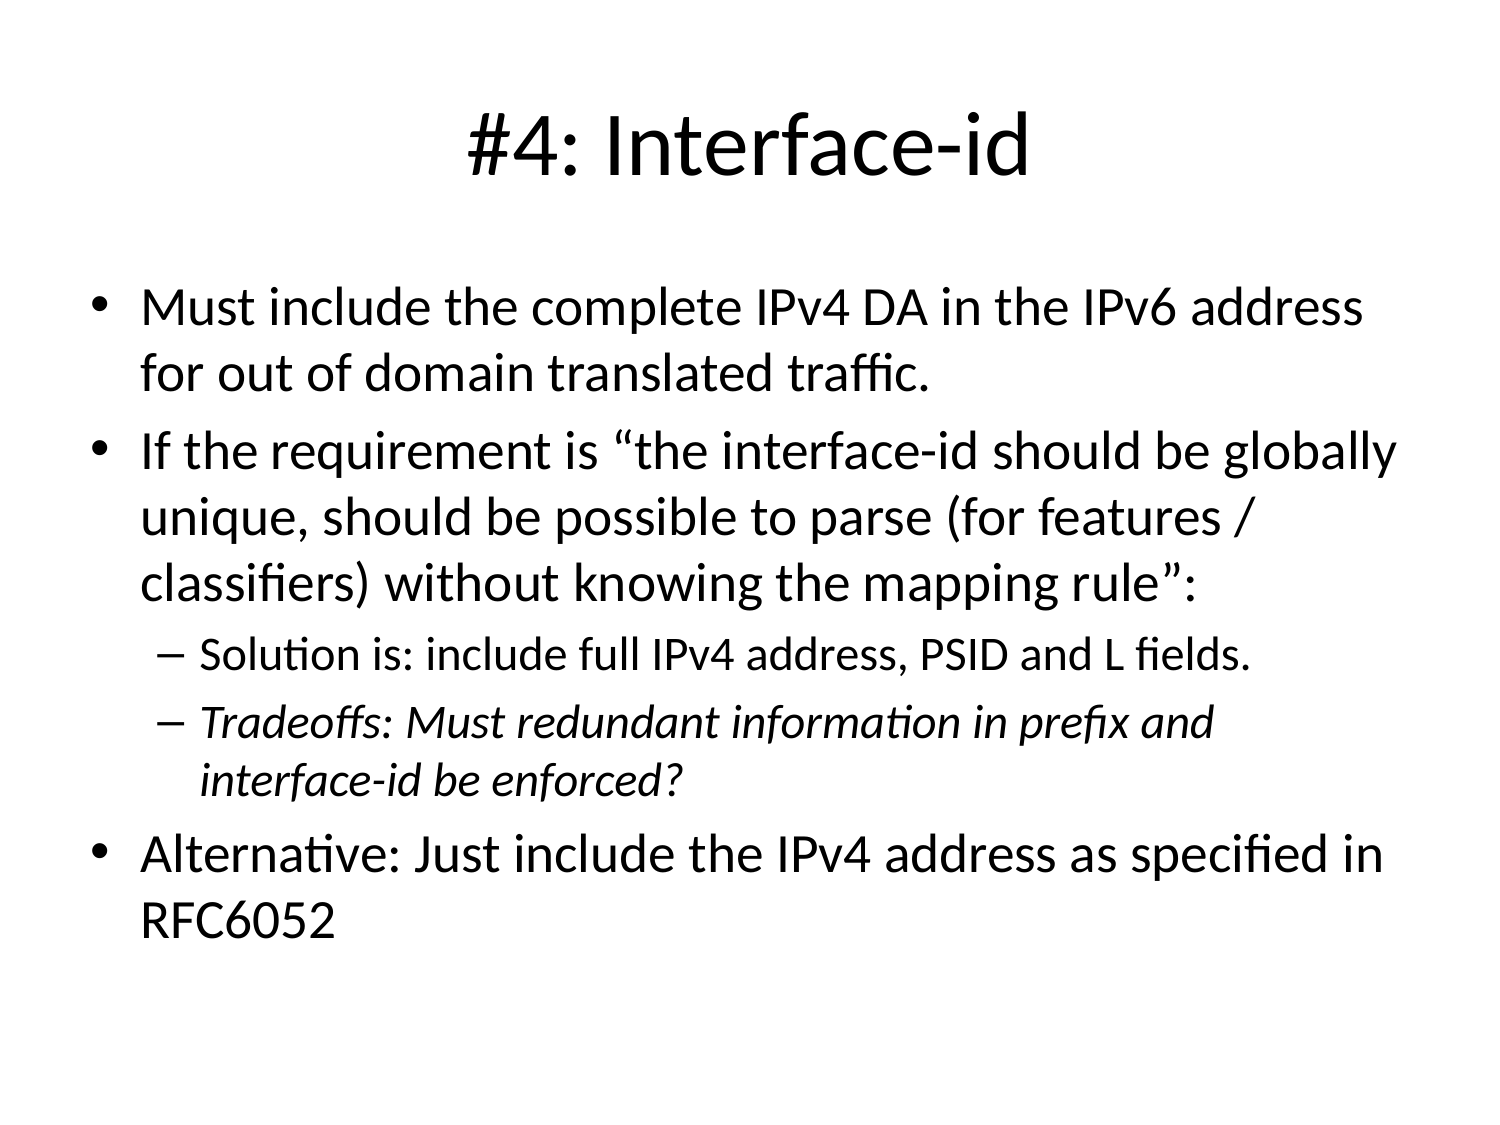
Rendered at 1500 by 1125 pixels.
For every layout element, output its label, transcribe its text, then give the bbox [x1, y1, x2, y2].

title #4: Interface-id [75, 45, 1425, 233]
list Must include the complete IPv4 DA in the IPv6 address for out of domain translated traffic. If the requirement is “the interface-id should be globally unique, should be possible to parse (for features / classifiers) without knowing the mapping rule”: Solution is: include full IPv4 address, PSID and L fields. Tradeoffs: Must redundant information in prefix and interface-id be enforced? Alternative: Just include the IPv4 address as specified in RFC6052 [75, 262, 1425, 1005]
